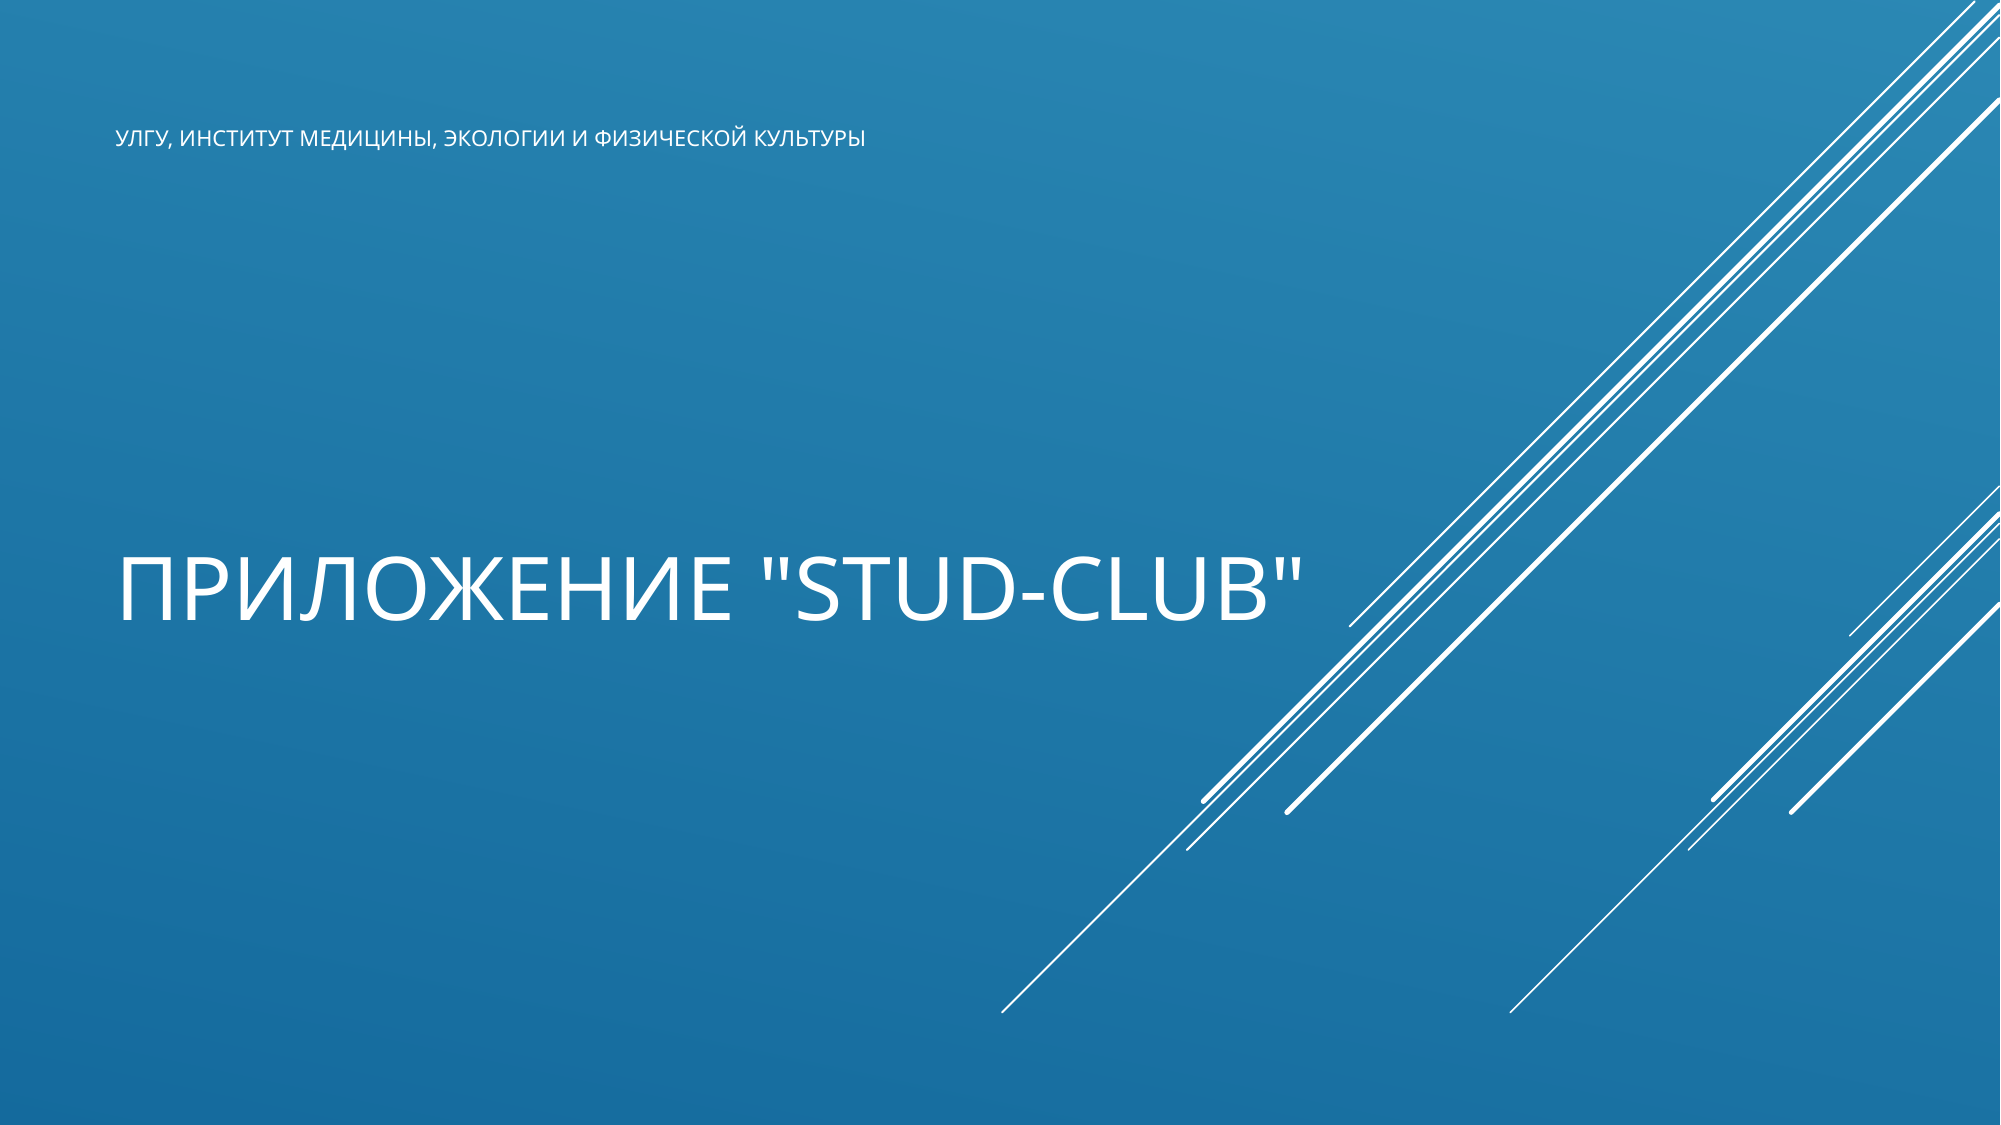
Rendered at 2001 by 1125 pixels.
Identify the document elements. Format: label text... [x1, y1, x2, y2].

title УЛГУ, ИНСТИТУТ МЕДИЦИНЫ, ЭКОЛОГИИ И ФИЗИЧЕСКОЙ КУЛЬТУРЫ Приложение "STUD-CLUB" [100, 54, 1960, 1068]
